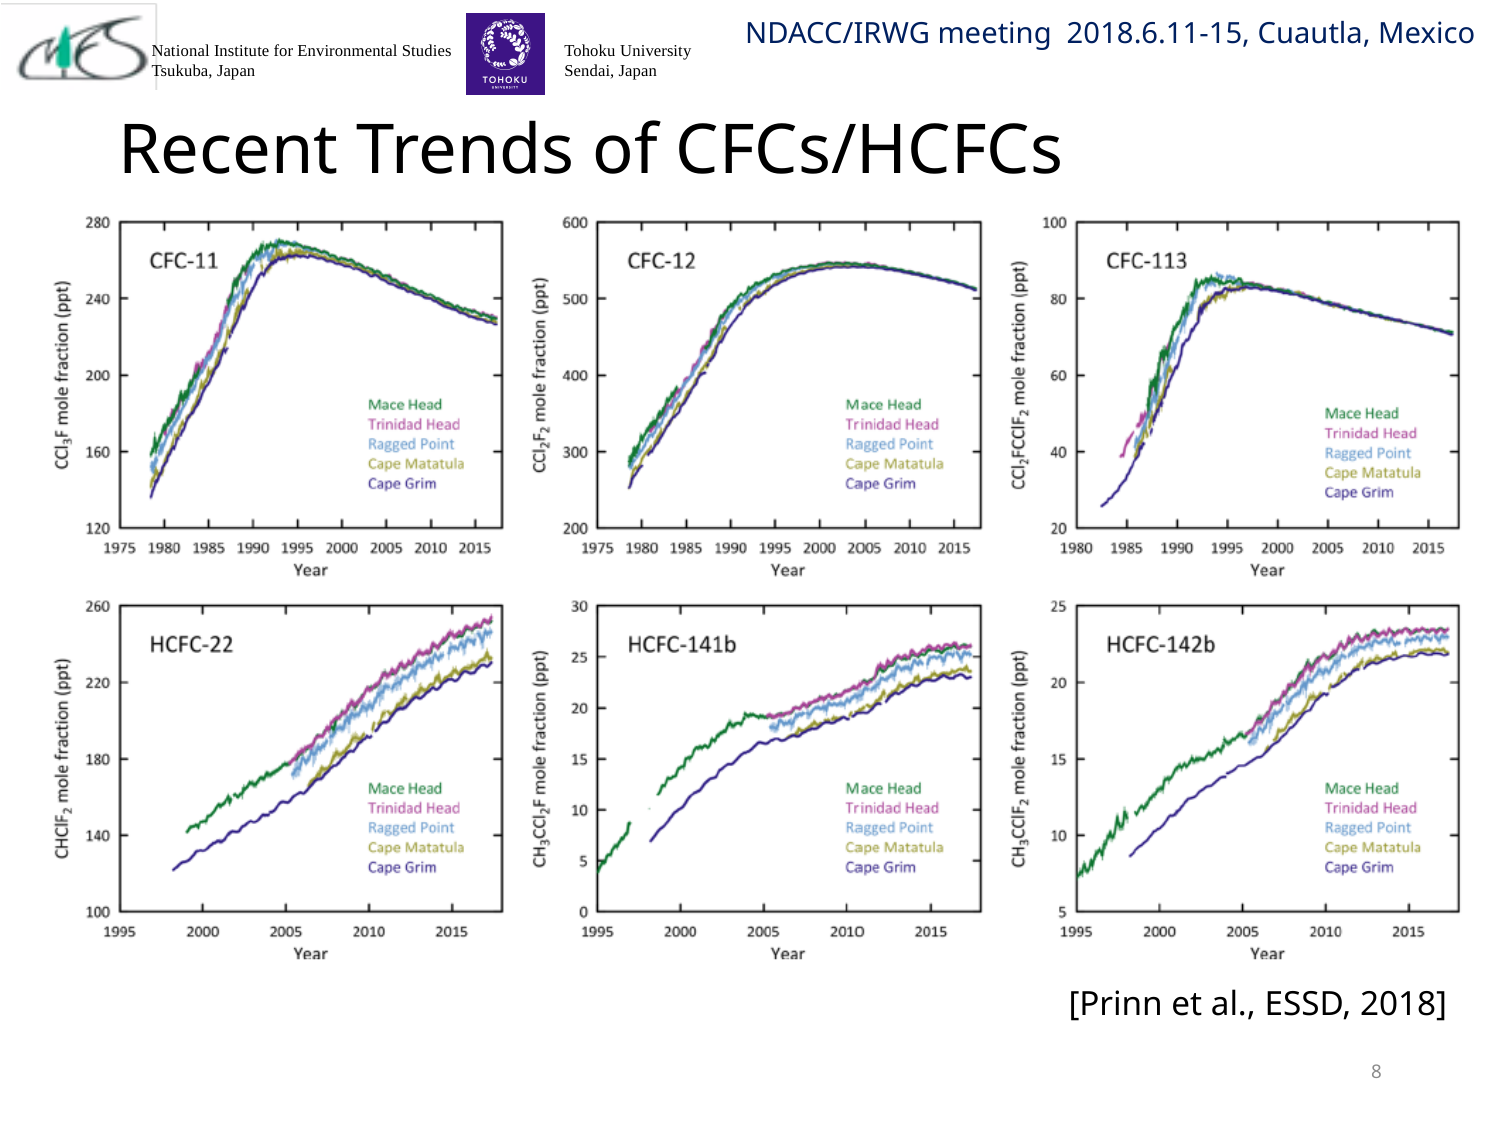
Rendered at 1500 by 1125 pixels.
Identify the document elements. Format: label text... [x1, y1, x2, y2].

picture [466, 13, 545, 94]
slide_number 8 [1059, 1042, 1397, 1103]
text_box [Prinn et al., ESSD, 2018] [1053, 975, 1463, 1030]
picture [1, 2, 160, 90]
picture [41, 204, 1473, 964]
title Recent Trends of CFCs/HCFCs [103, 94, 1397, 204]
